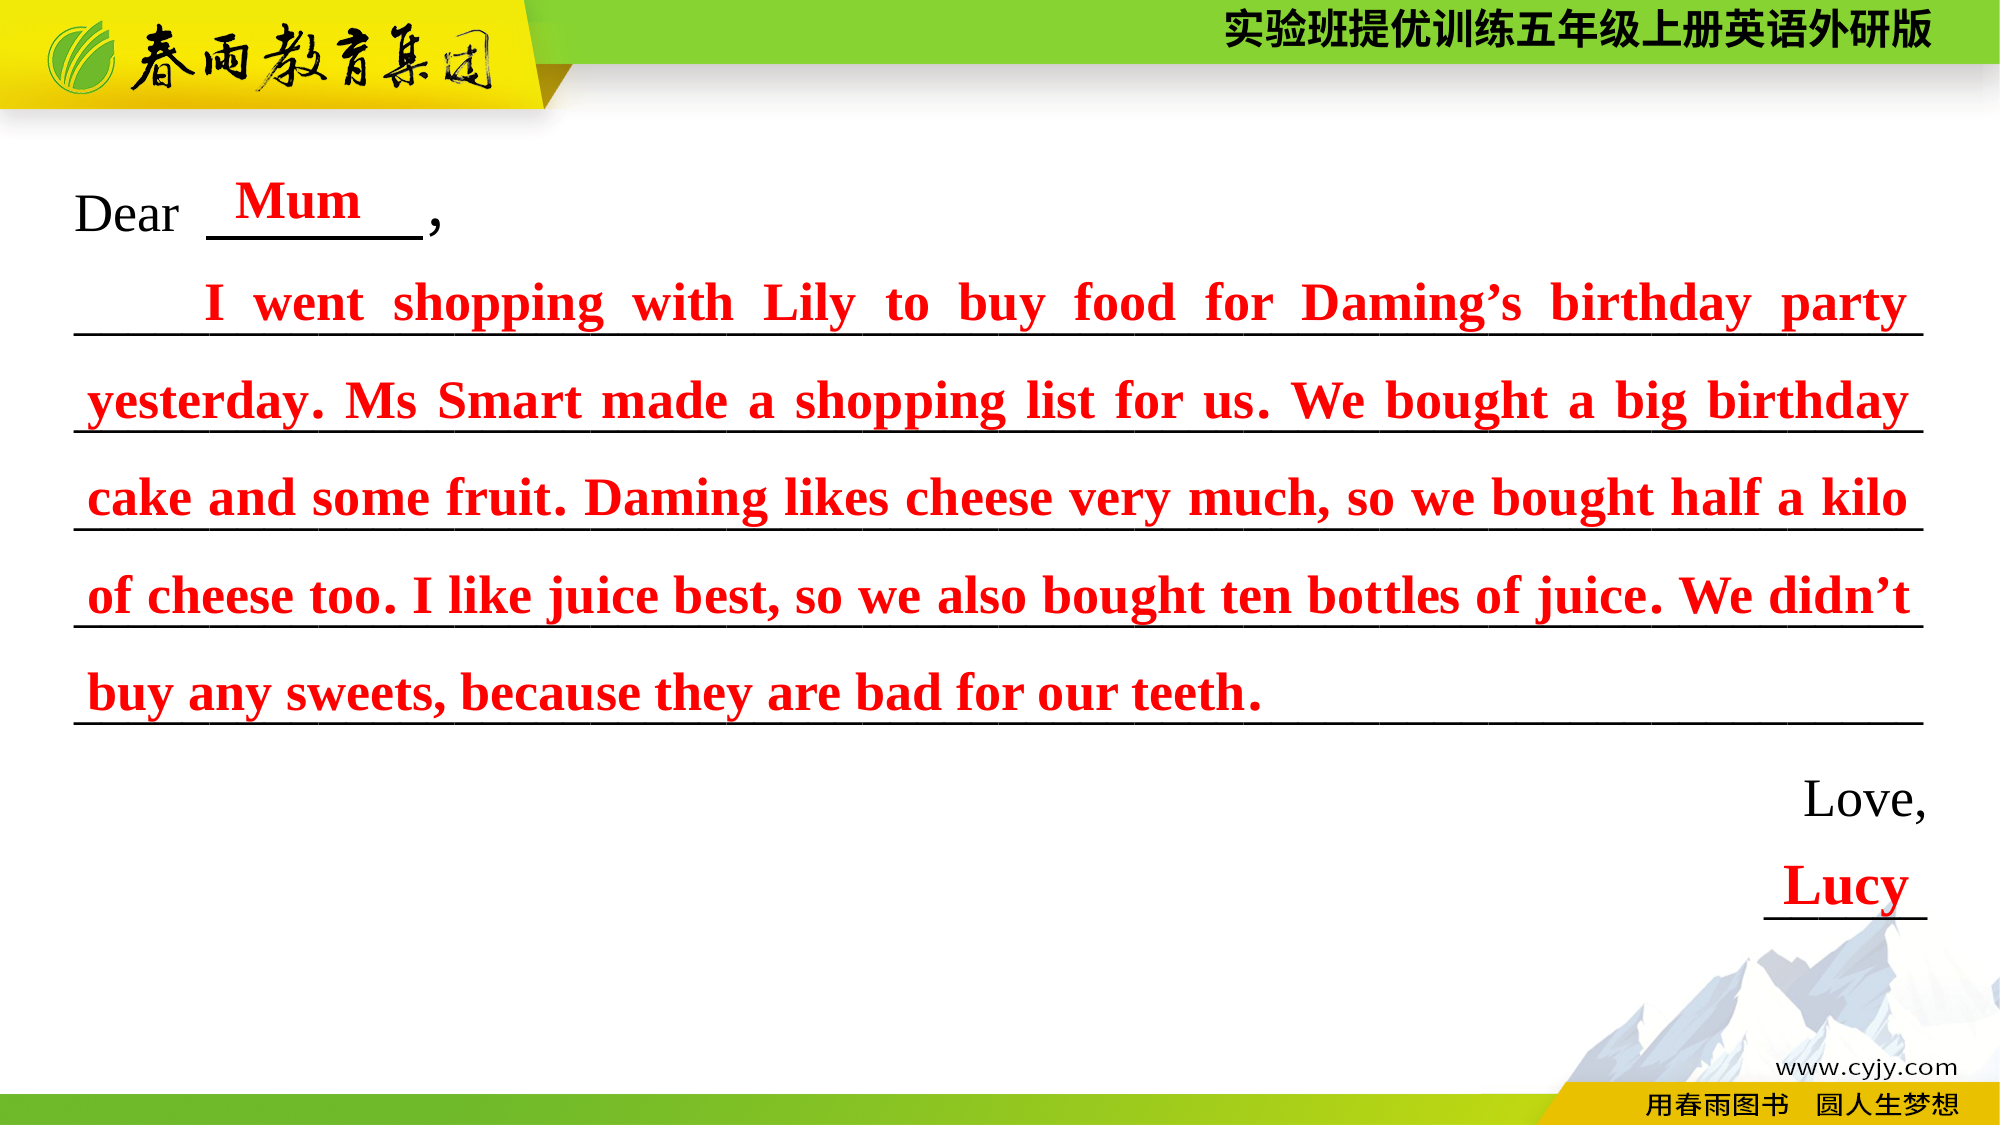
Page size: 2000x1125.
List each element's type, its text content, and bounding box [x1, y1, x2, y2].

picture [0, 0, 2000, 1125]
list Dear ， ____________________________________________________________________________________________________________________________________________________________________________________________________________________________________________________________________________________________________________________________________________________ Love, ______ [59, 137, 1944, 941]
text_box I went shopping with Lily to buy food for Daming’s birthday party yesterday. Ms Smart made a shopping list for us. We bought a big birthday cake and some fruit. Daming likes cheese very much, so we bought half a kilo of cheese too. I like juice best, so we also bought ten bottles of juice. We didn’t buy any sweets, because they are bad for our teeth. [72, 226, 1926, 729]
text_box Mum [220, 156, 378, 226]
text_box Lucy [1768, 803, 1925, 924]
